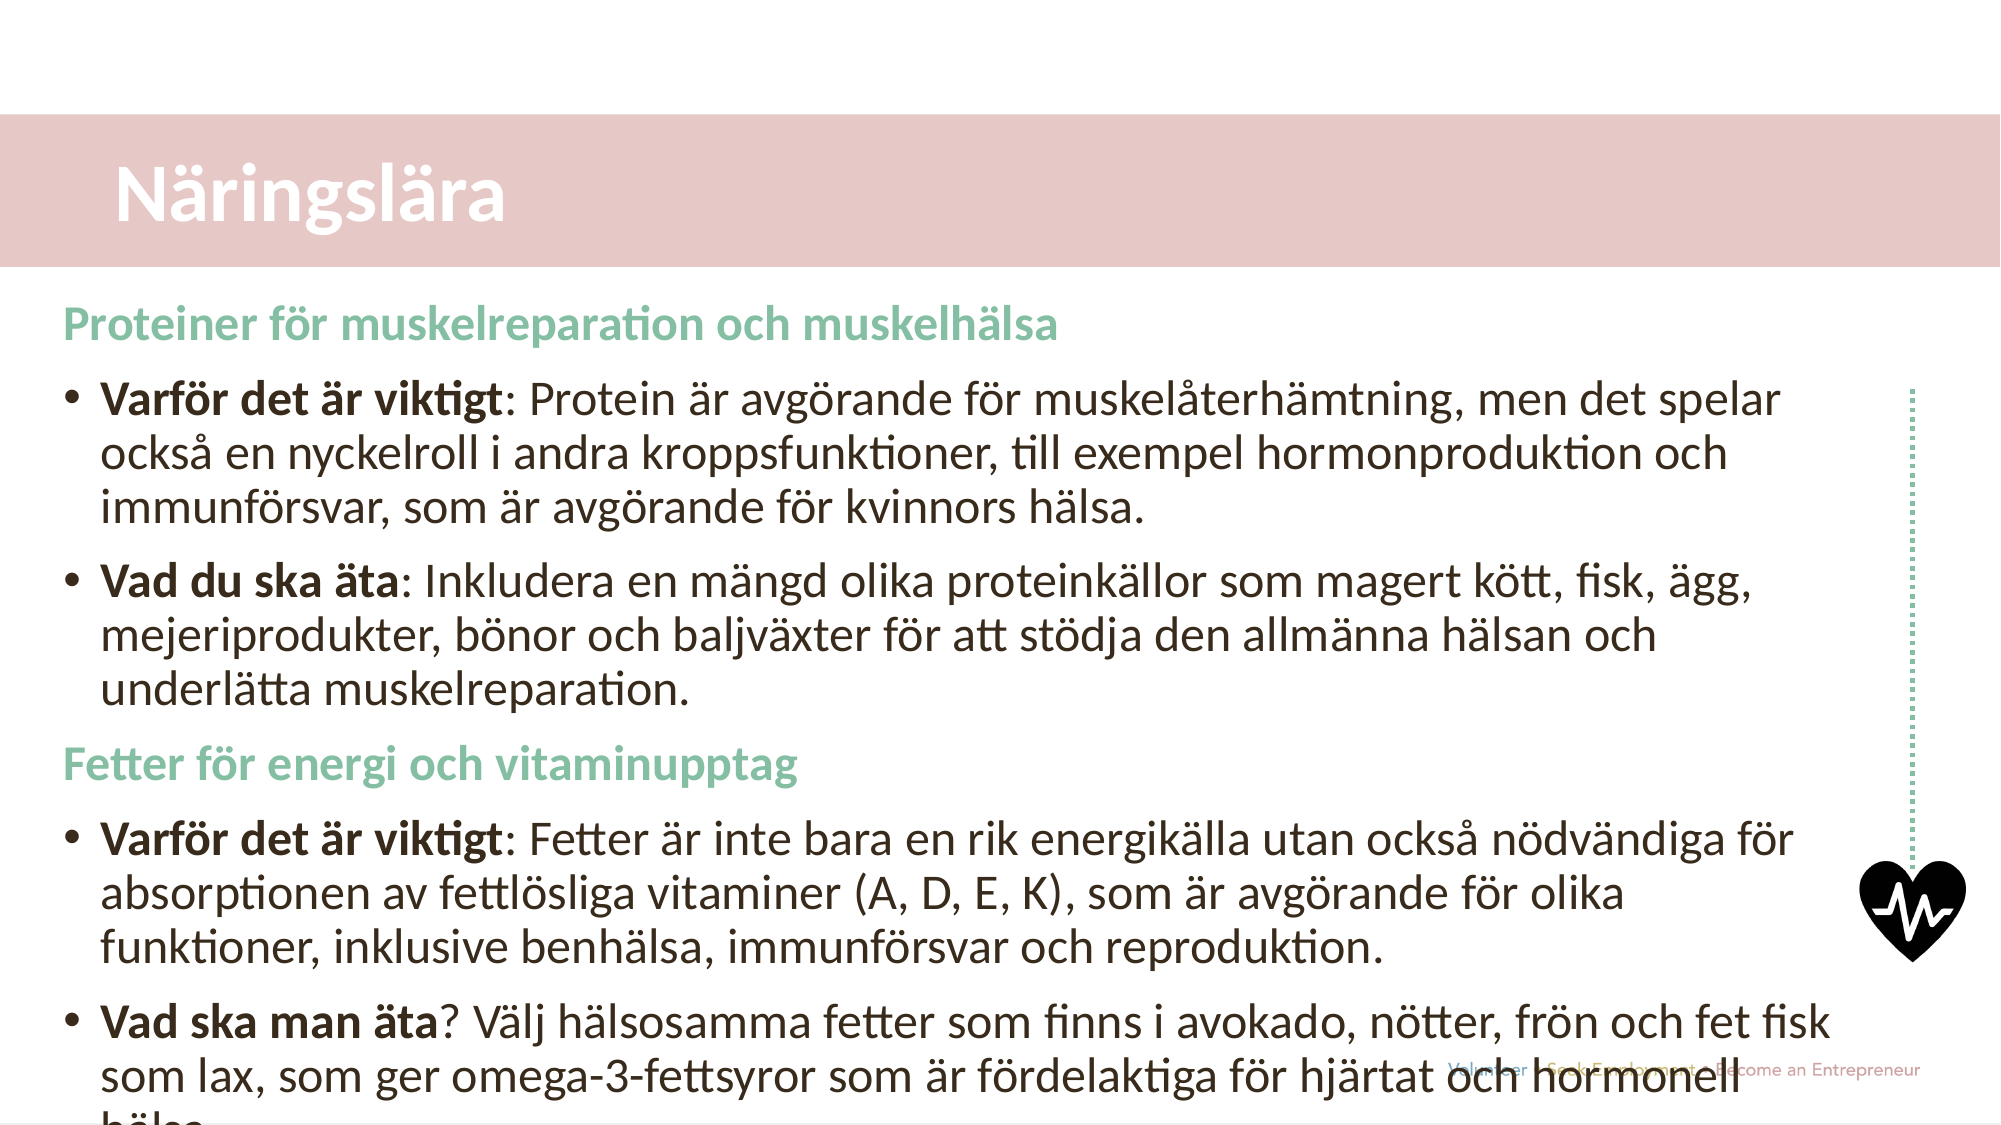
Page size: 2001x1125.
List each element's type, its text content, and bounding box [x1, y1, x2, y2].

picture [1418, 1046, 1971, 1103]
text_box Proteiner för muskelreparation och muskelhälsa Varför det är viktigt: Protein är avgörande för muskelåterhämtning, men det spelar också en nyckelroll i andra kroppsfunktioner, till exempel hormonproduktion och immunförsvar, som är avgörande för kvinnors hälsa. Vad du ska äta: Inkludera en mängd olika proteinkällor som magert kött, fisk, ägg, mejeriprodukter, bönor och baljväxter för att stödja den allmänna hälsan och underlätta muskelreparation. Fetter för energi och vitaminupptag Varför det är viktigt: Fetter är inte bara en rik energikälla utan också nödvändiga för absorptionen av fettlösliga vitaminer (A, D, E, K), som är avgörande för olika funktioner, inklusive benhälsa, immunförsvar och reproduktion. Vad ska man äta? Välj hälsosamma fetter som finns i avokado, nötter, frön och fet fisk som lax, som ger omega-3-fettsyror som är fördelaktiga för hjärtat och hormonell hälsa. [48, 289, 1863, 914]
picture [1837, 836, 1988, 987]
text_box [0, 113, 2000, 268]
text_box Näringslära [99, 147, 1312, 289]
